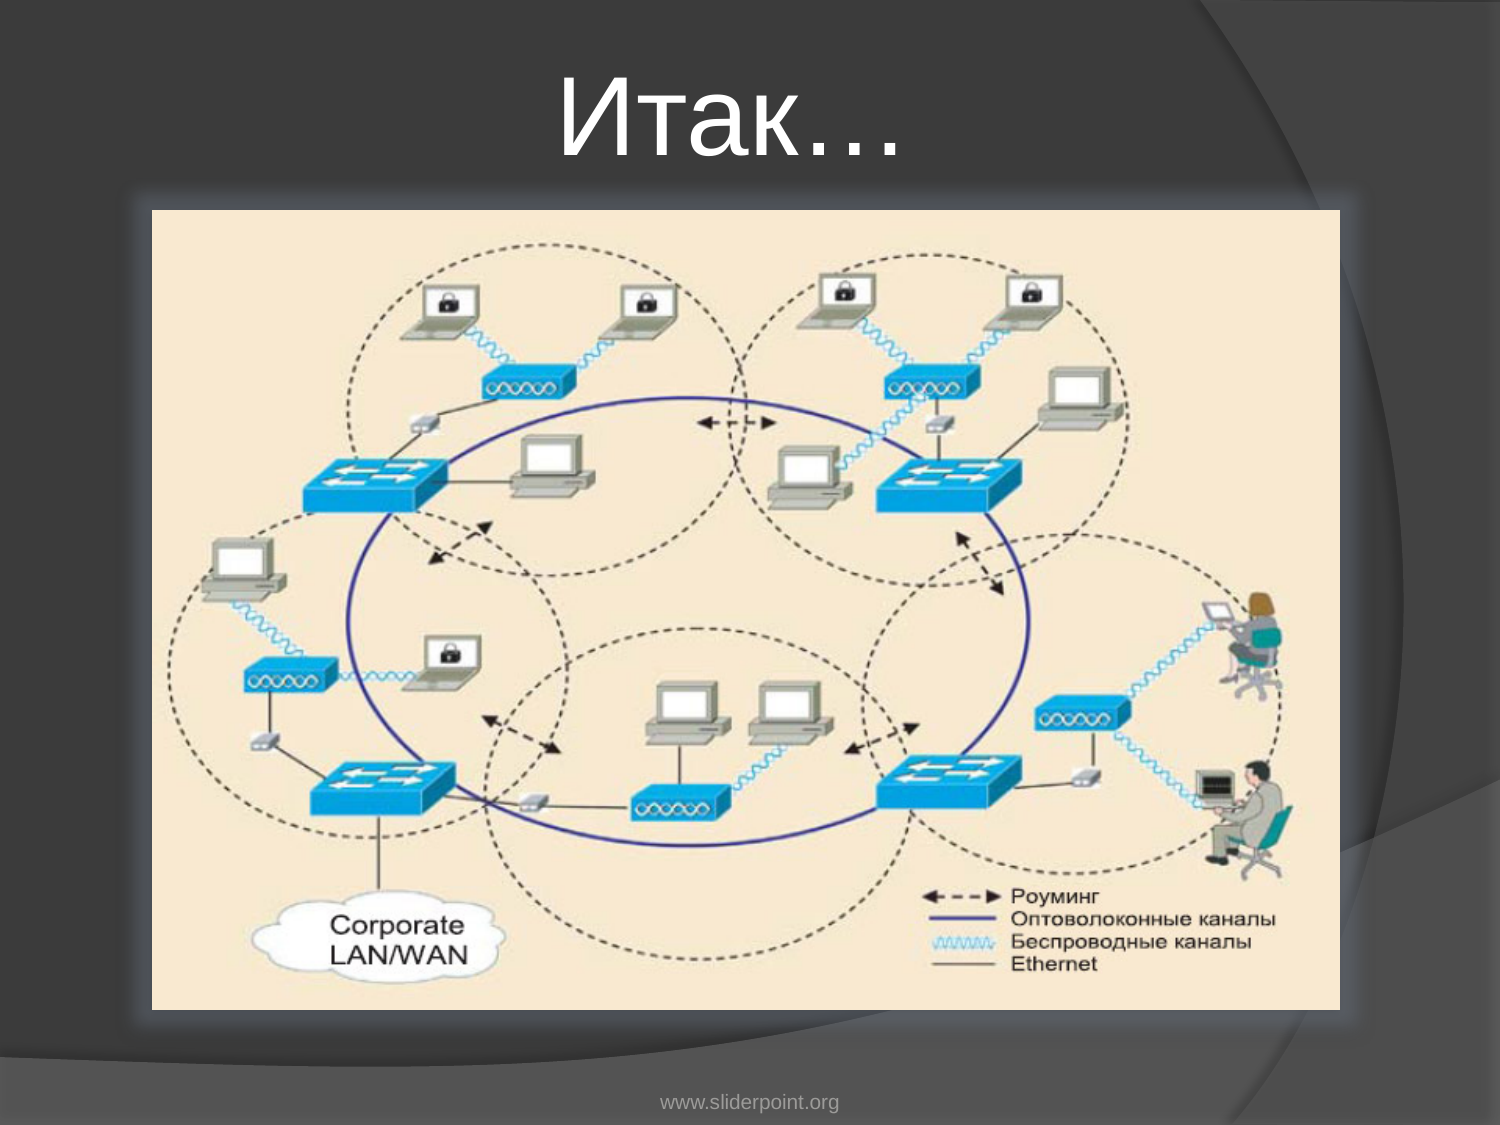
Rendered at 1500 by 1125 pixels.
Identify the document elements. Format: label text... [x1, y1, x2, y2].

picture [152, 210, 1340, 1010]
footer www.sliderpoint.org [512, 1053, 988, 1114]
text_box Итак… [541, 35, 927, 185]
